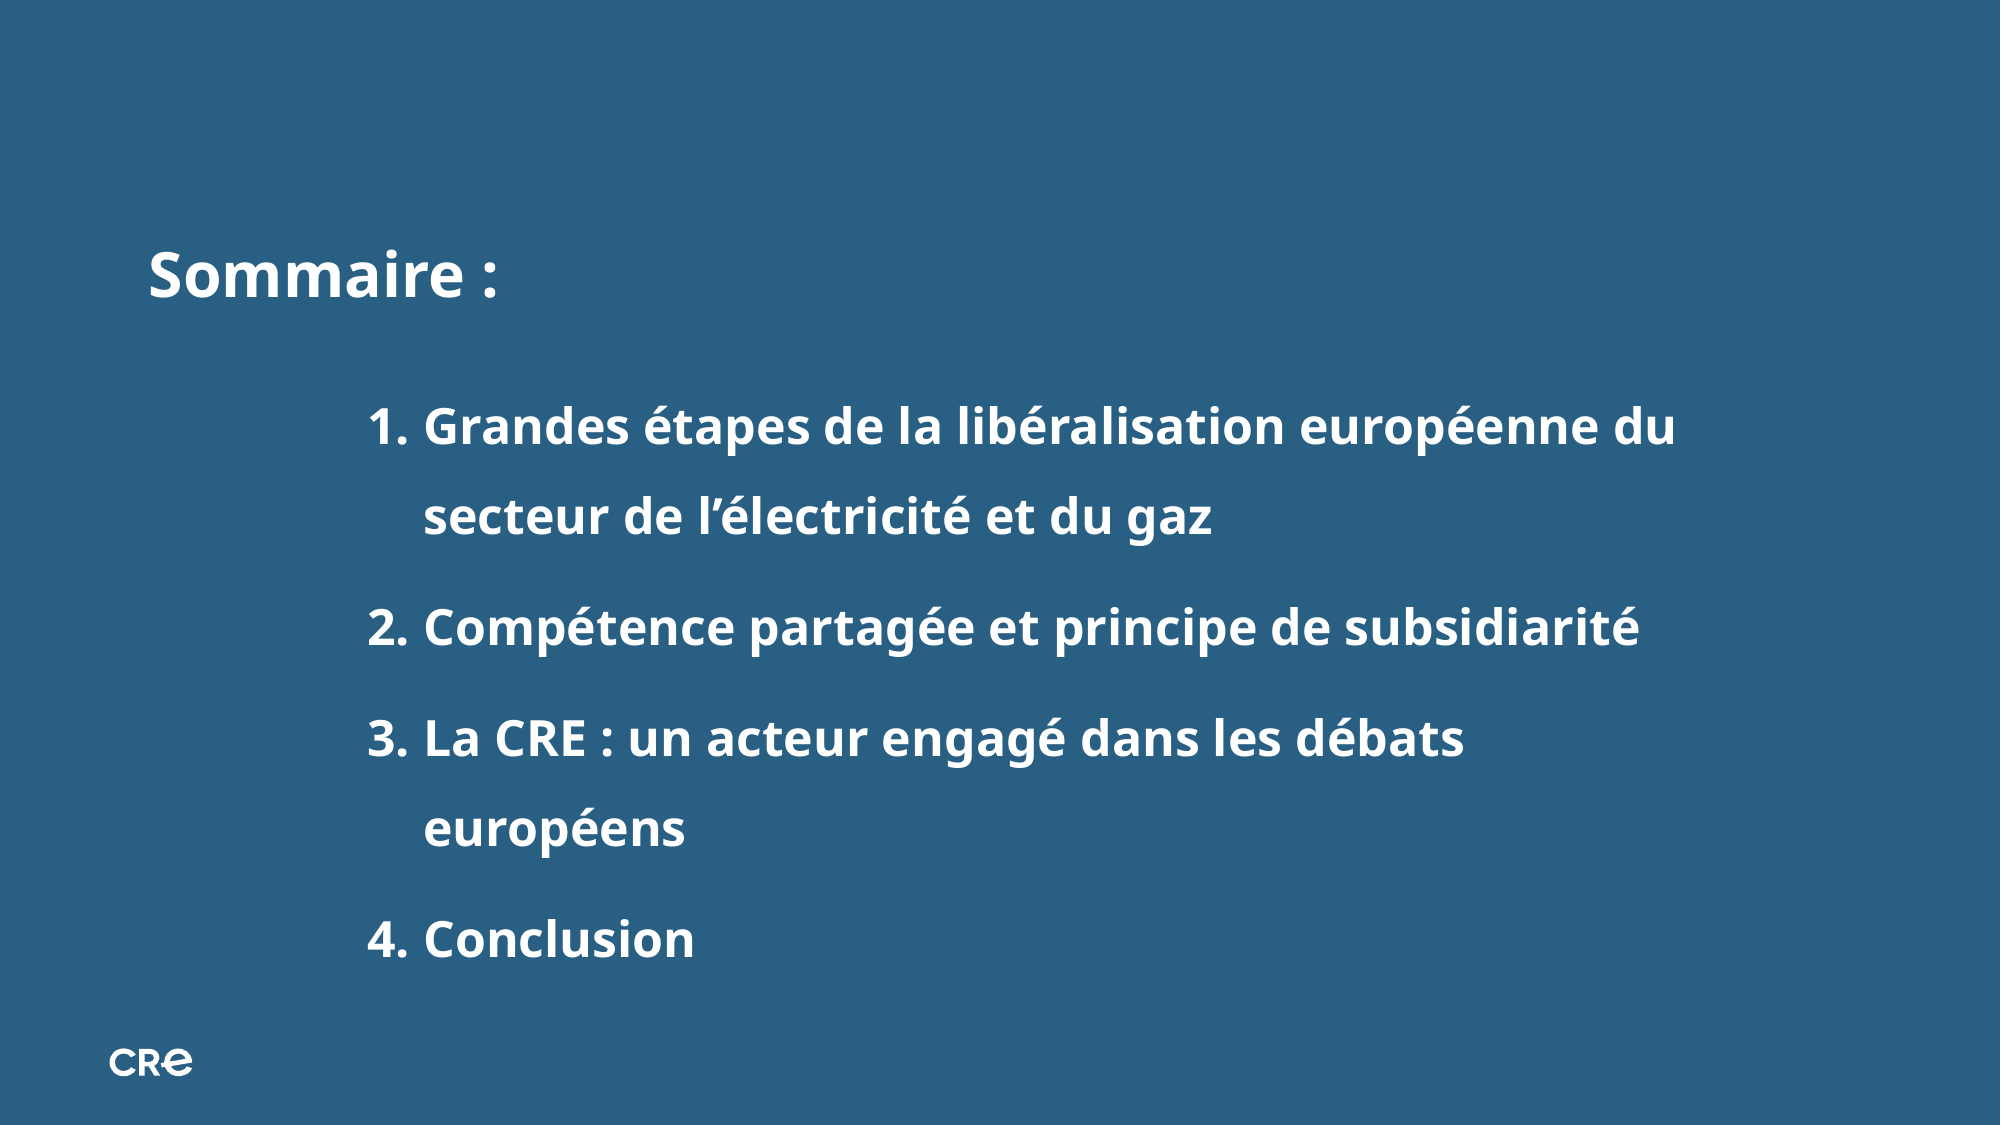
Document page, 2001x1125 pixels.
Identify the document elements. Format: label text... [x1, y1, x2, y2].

list Grandes étapes de la libéralisation européenne du secteur de l’électricité et du gaz Compétence partagée et principe de subsidiarité La CRE : un acteur engagé dans les débats européens Conclusion [367, 364, 1711, 895]
title Sommaire : [111, 213, 554, 340]
